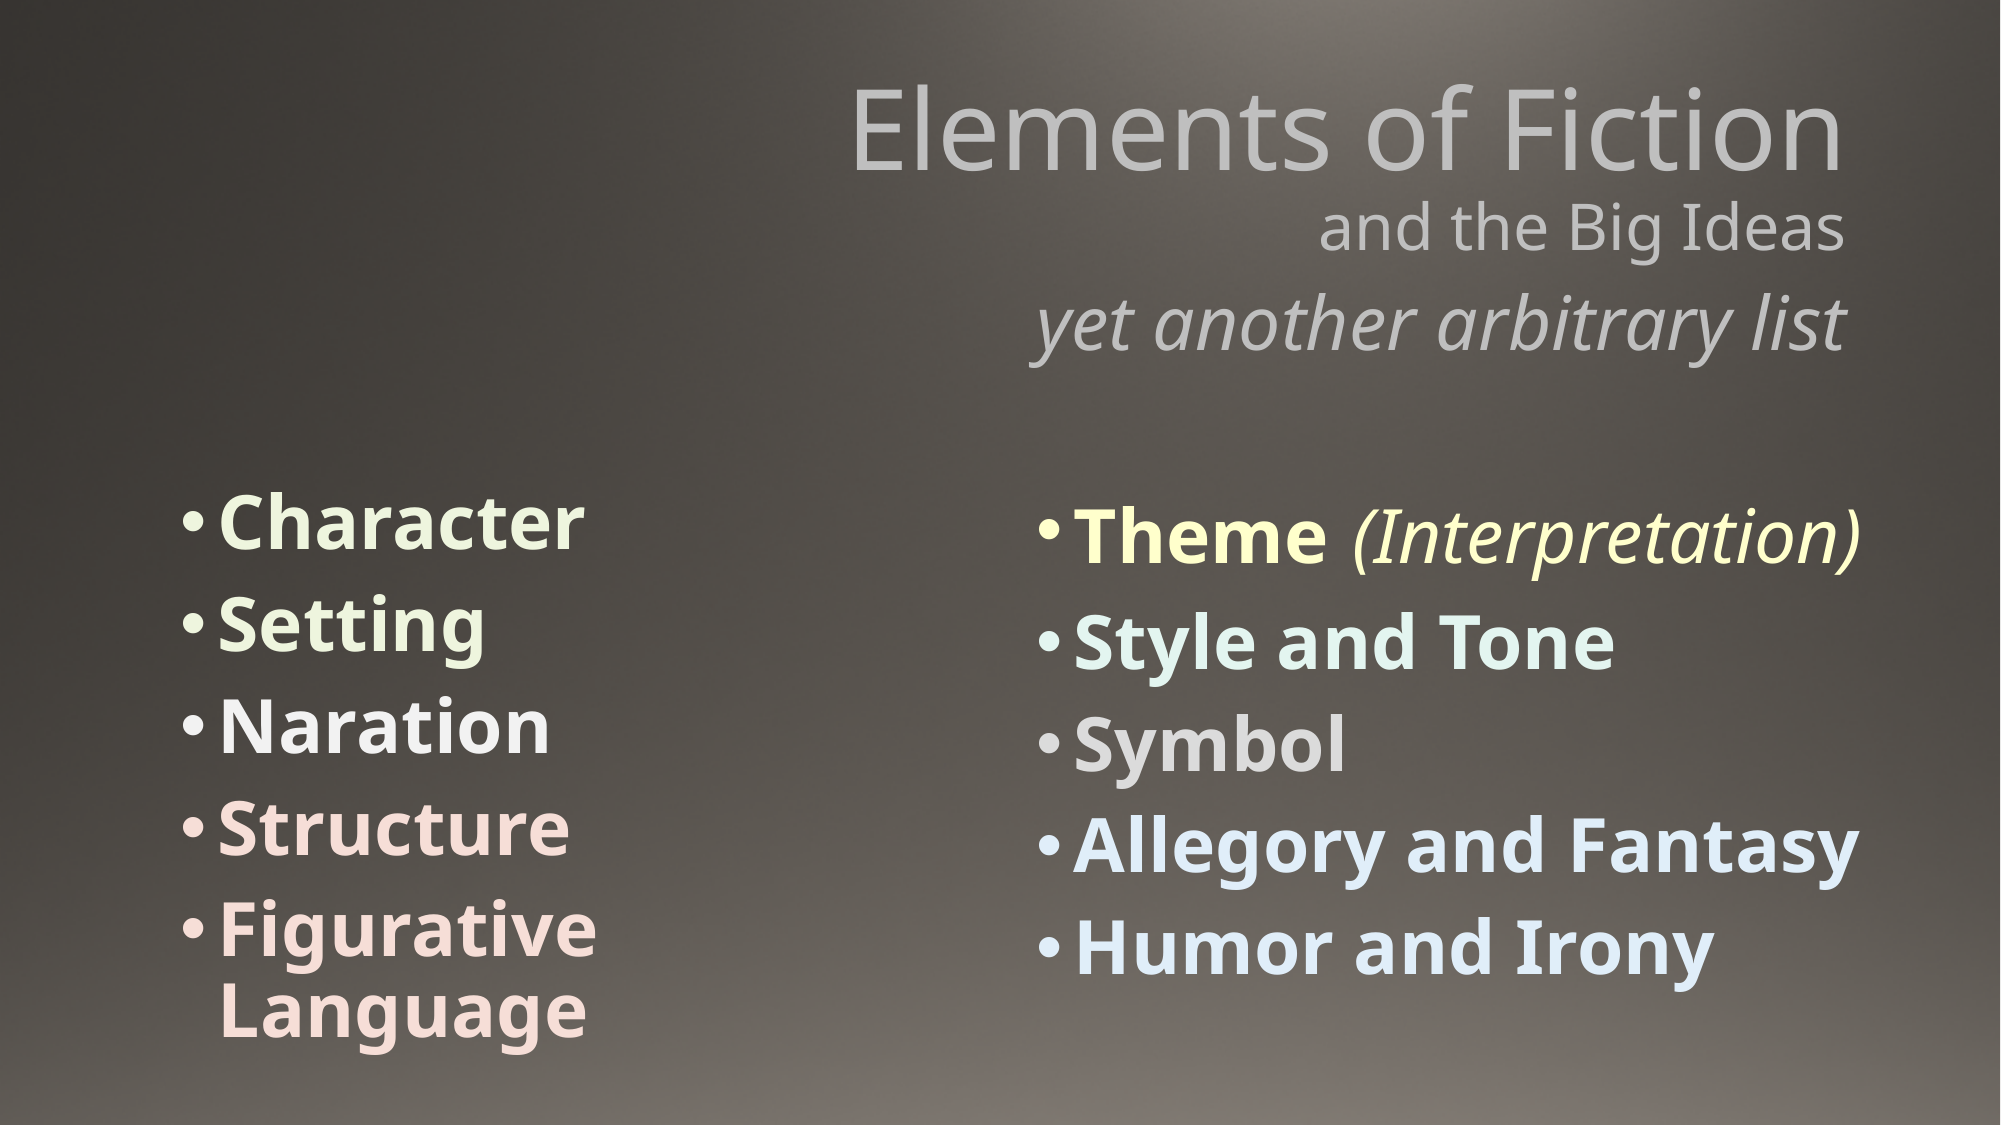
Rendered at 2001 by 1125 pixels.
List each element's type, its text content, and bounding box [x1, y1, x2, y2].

list Character Setting Naration Structure Figurative Language [165, 477, 915, 1087]
list Theme (Interpretation) Style and Tone Symbol Allegory and Fantasy Humor and Irony [1021, 477, 1884, 1087]
text_box yet another arbitrary list [137, 236, 1863, 416]
title Elements of Fiction and the Big Ideas [137, 59, 1863, 236]
picture [0, 0, 2001, 1125]
